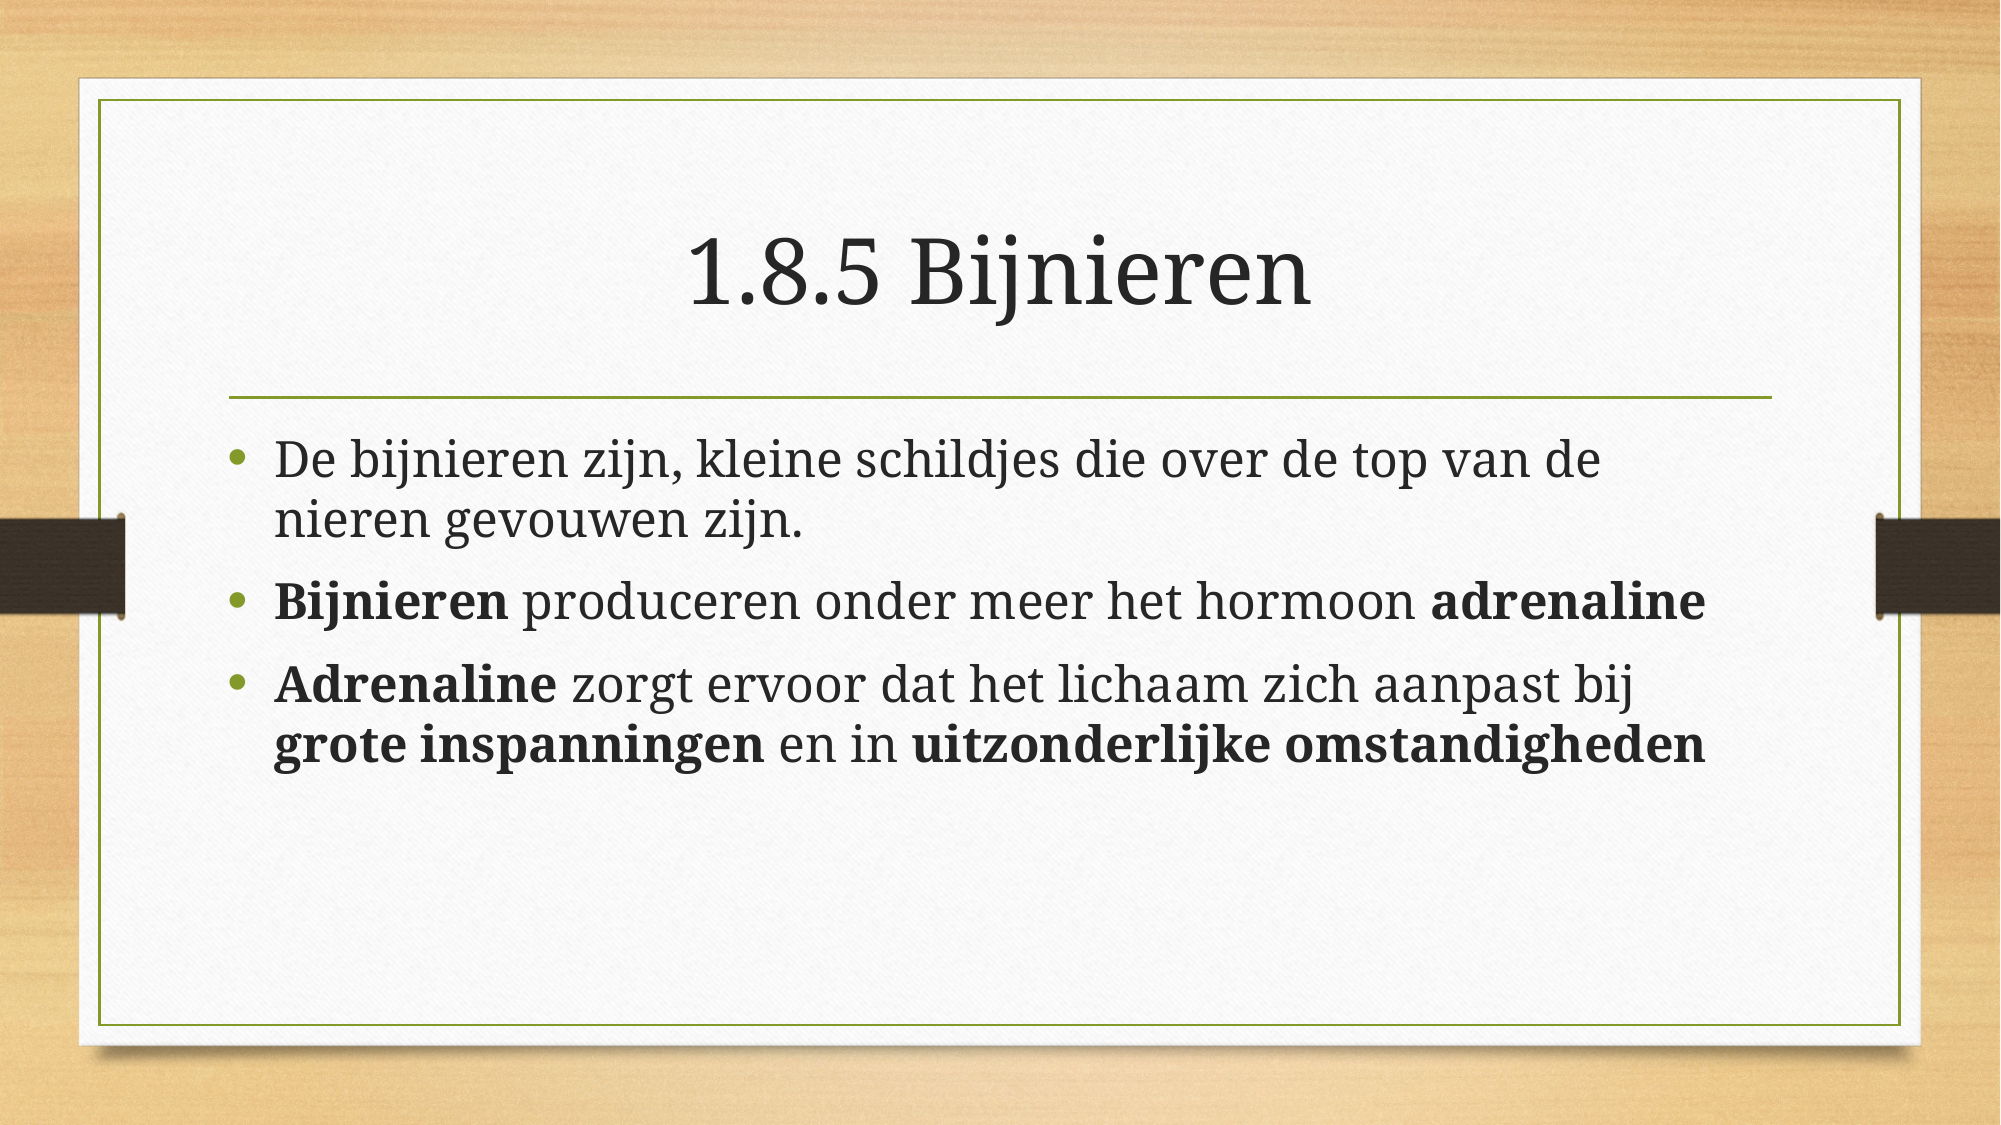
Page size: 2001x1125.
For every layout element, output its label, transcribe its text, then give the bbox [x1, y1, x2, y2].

picture [0, 0, 2001, 1125]
list De bijnieren zijn, kleine schildjes die over de top van de nieren gevouwen zijn. Bijnieren produceren onder meer het hormoon adrenaline Adrenaline zorgt ervoor dat het lichaam zich aanpast bij grote inspanningen en in uitzonderlijke omstandigheden [212, 419, 1788, 964]
title 1.8.5 Bijnieren [212, 161, 1788, 375]
